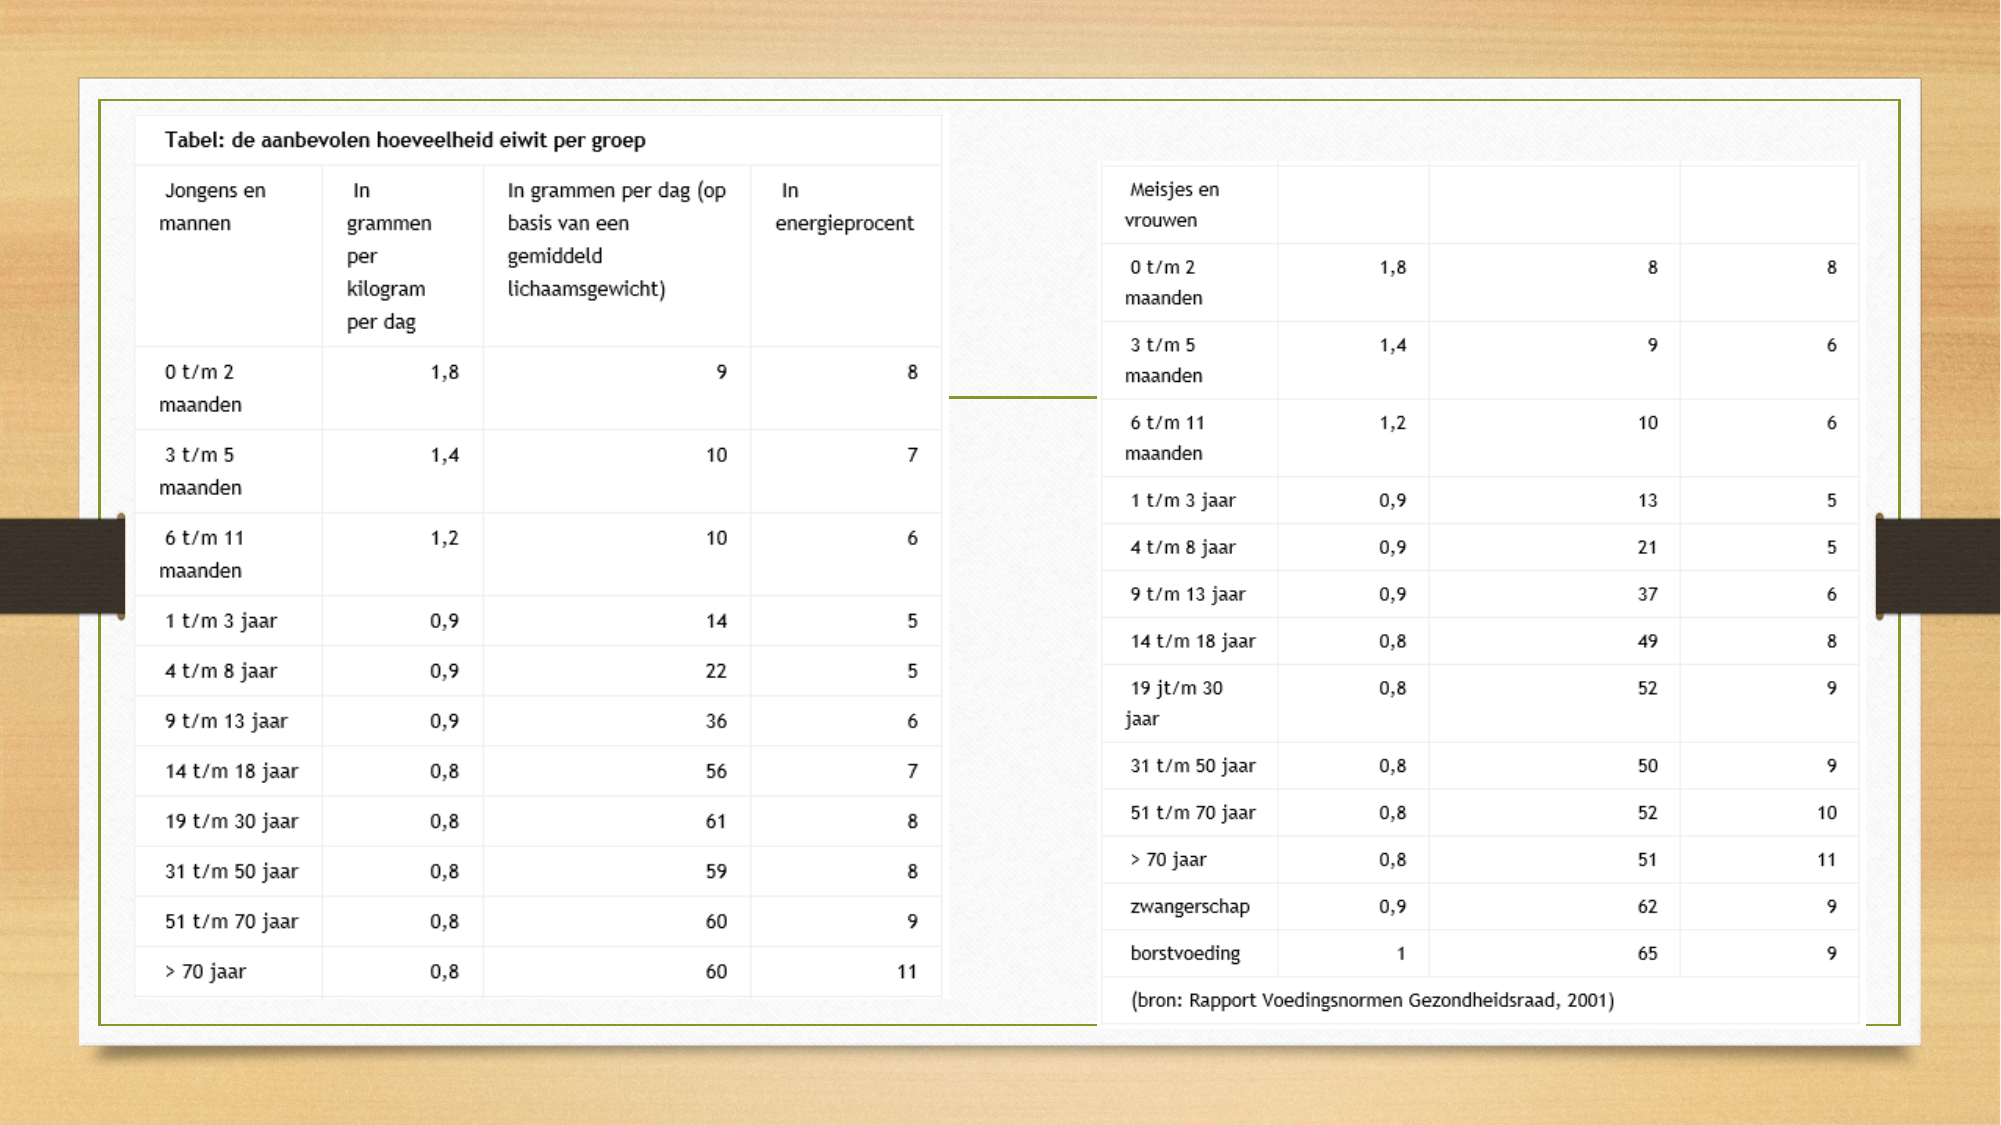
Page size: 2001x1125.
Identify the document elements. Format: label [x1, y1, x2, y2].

list [1097, 160, 1866, 1029]
picture [0, 0, 2001, 1125]
